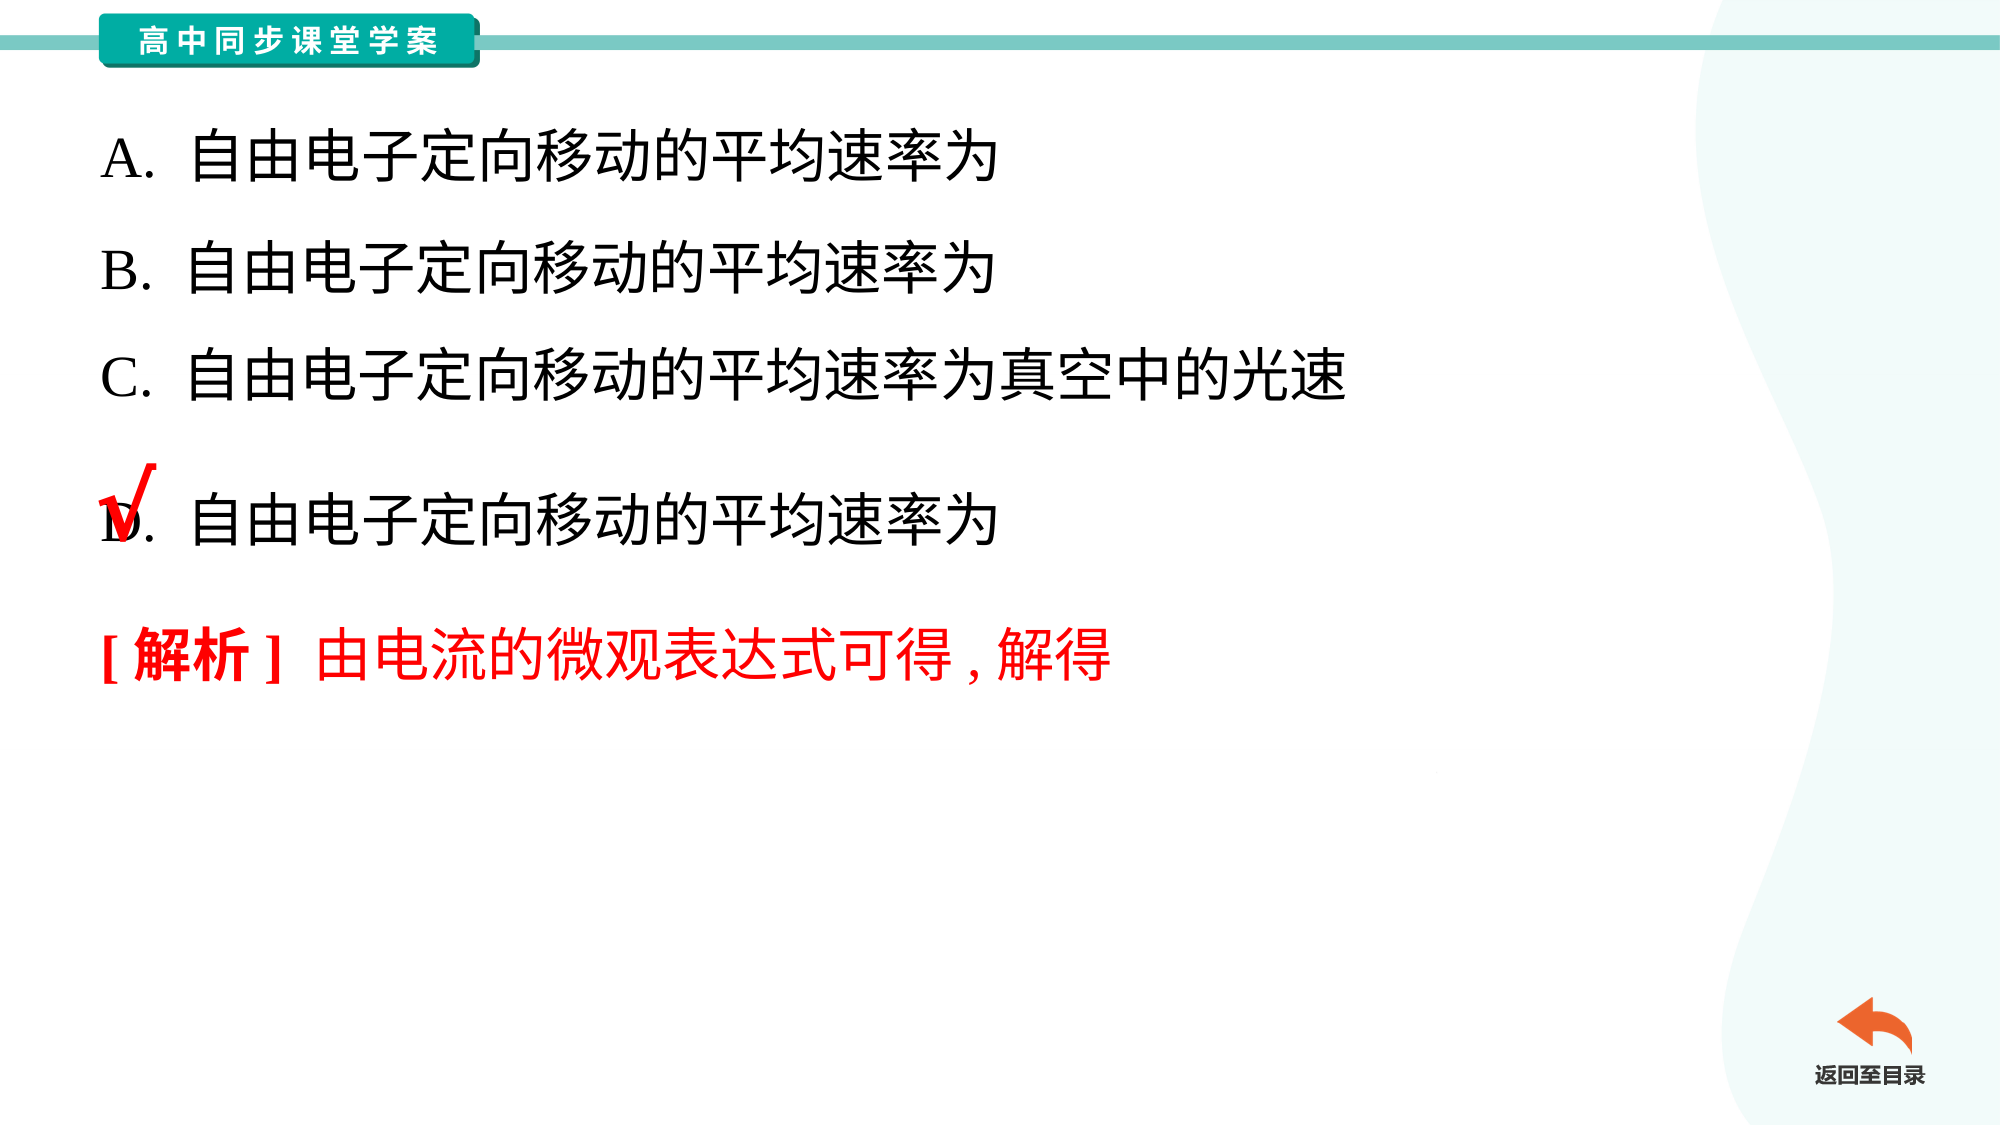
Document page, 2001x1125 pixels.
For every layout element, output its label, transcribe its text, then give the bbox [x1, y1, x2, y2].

picture [0, 0, 2000, 1125]
text_box √ [95, 448, 157, 559]
